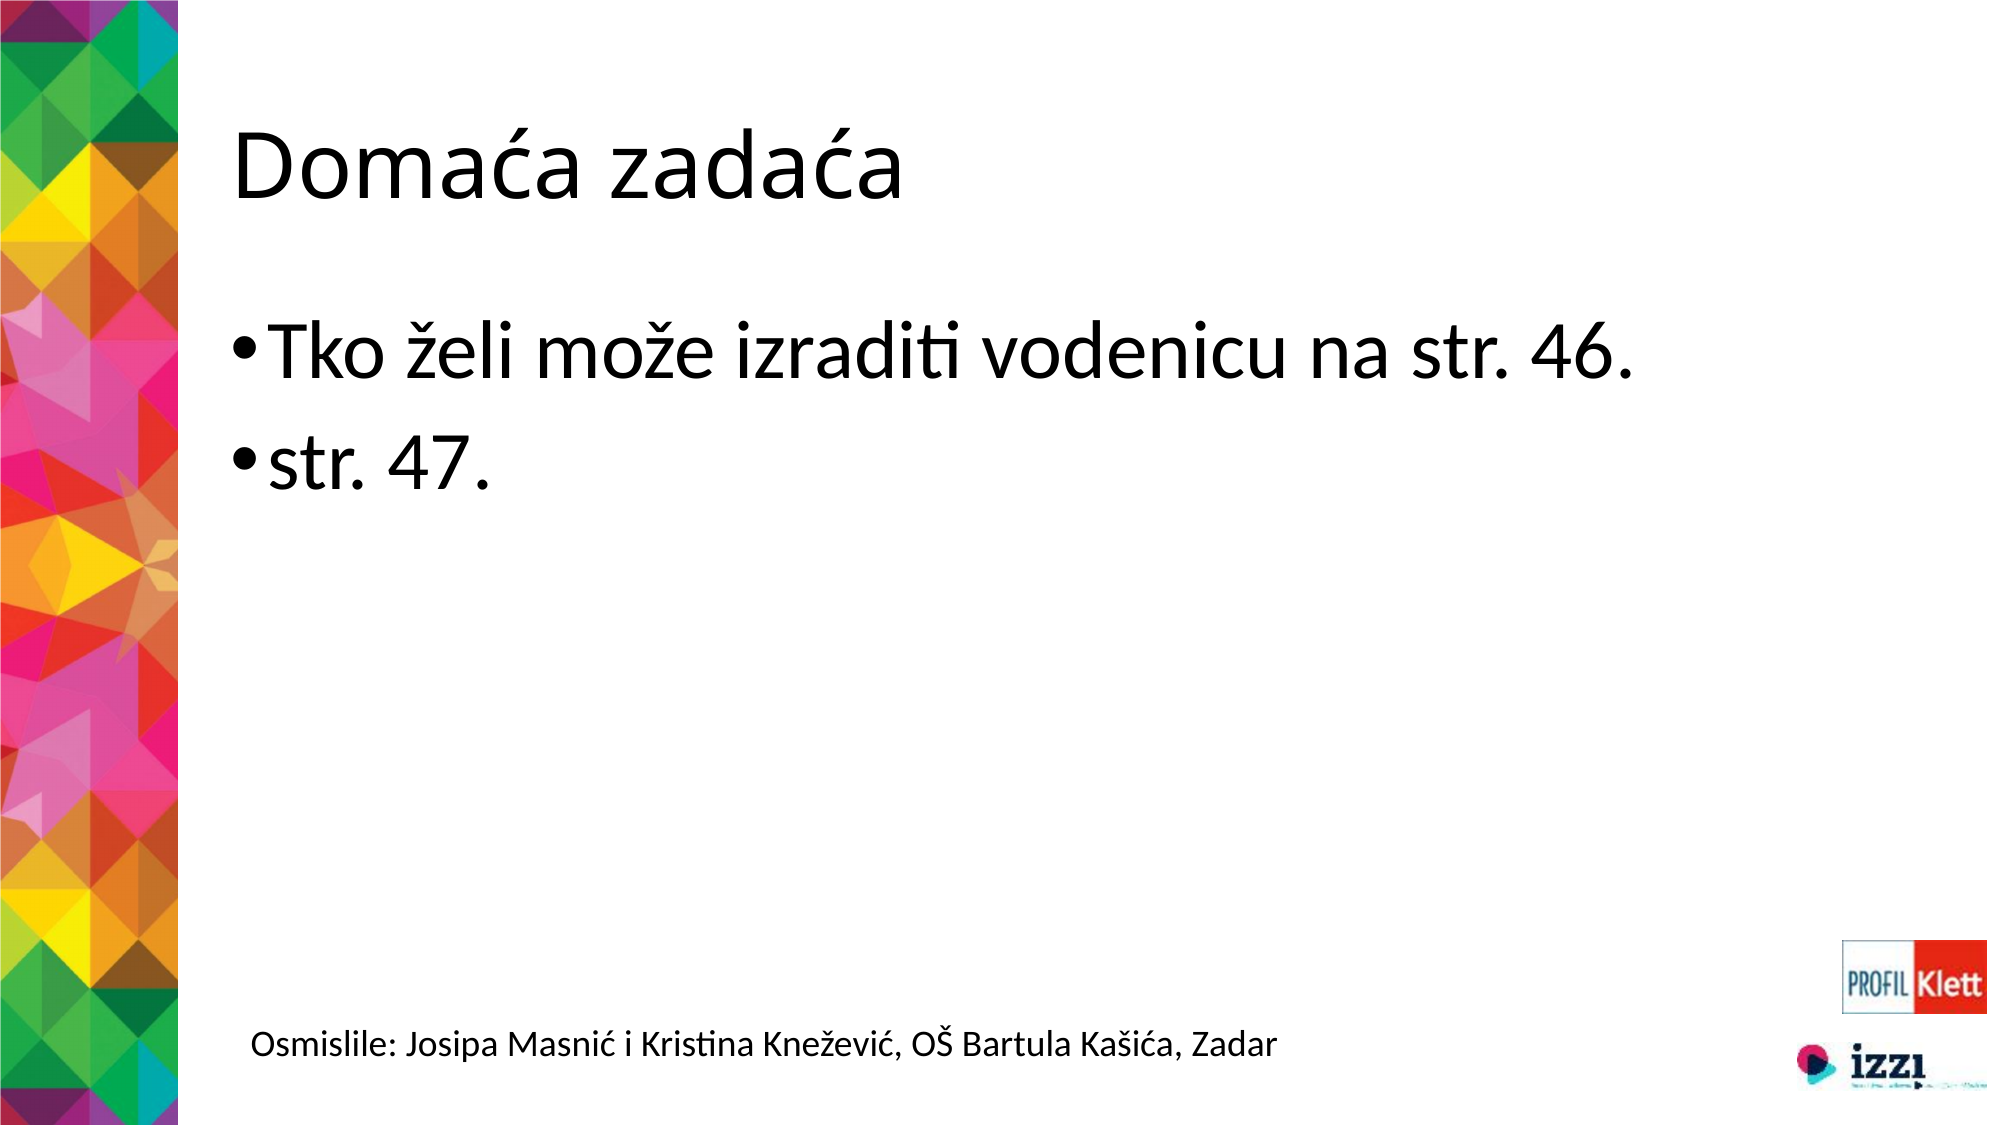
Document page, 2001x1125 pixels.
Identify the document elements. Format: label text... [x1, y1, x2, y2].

picture [1863, 940, 1987, 1014]
list Tko želi može izraditi vodenicu na str. 46. str. 47. [214, 299, 1863, 1014]
text_box Osmislile: Josipa Masnić i Kristina Knežević, OŠ Bartula Kašića, Zadar [235, 1012, 1409, 1072]
title Domaća zadaća [214, 59, 1863, 278]
picture [1, 2, 178, 1124]
picture [1797, 1042, 1987, 1091]
